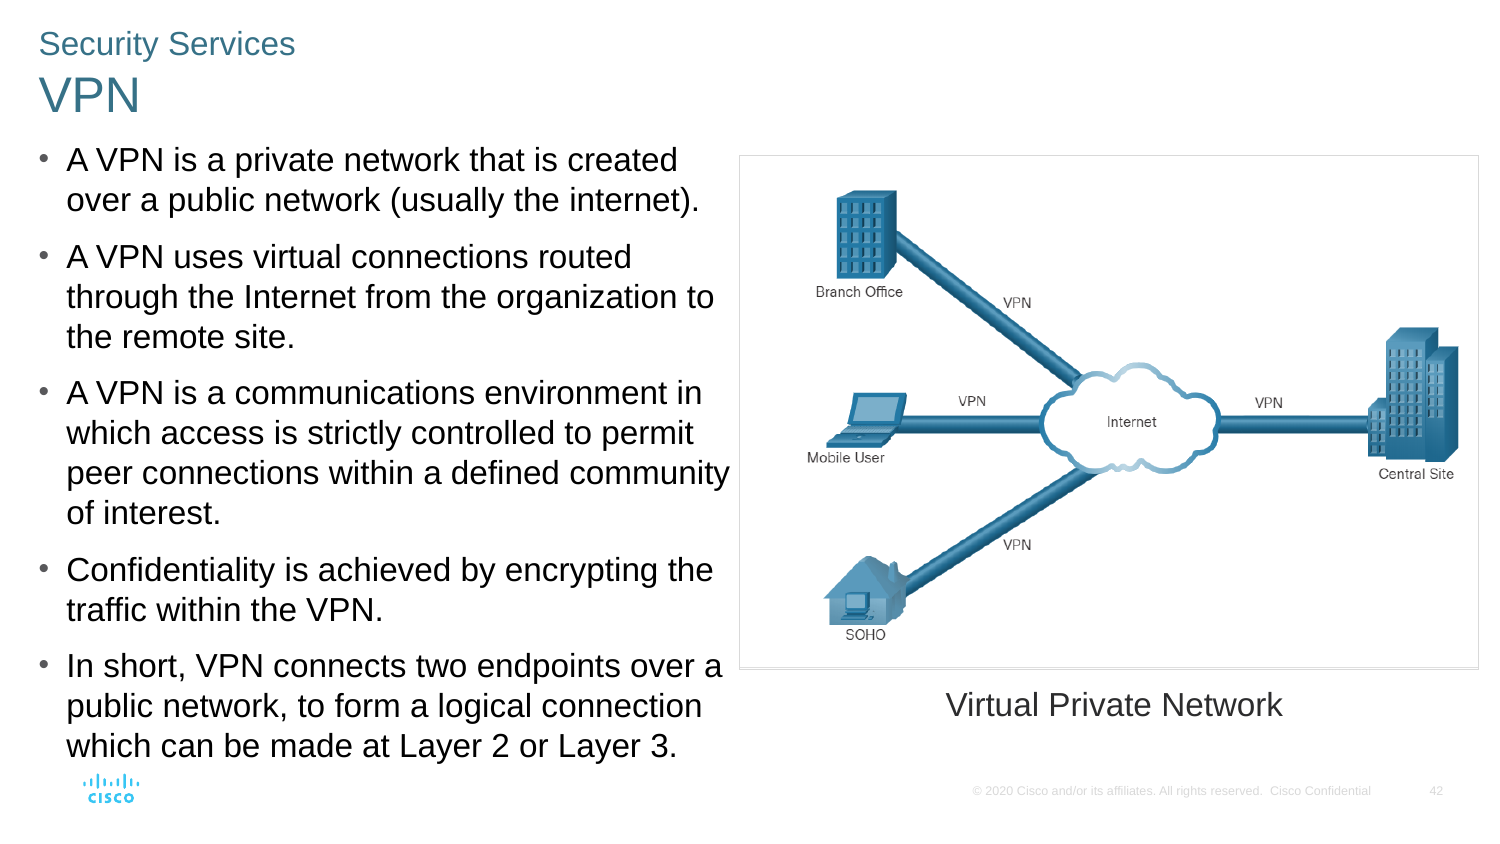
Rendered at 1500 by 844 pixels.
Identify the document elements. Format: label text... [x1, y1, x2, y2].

picture [739, 154, 1479, 670]
text_box Security Services VPN [23, 10, 1500, 135]
list A VPN is a private network that is created over a public network (usually the internet). A VPN uses virtual connections routed through the Internet from the organization to the remote site. A VPN is a communications environment in which access is strictly controlled to permit peer connections within a defined community of interest. Confidentiality is achieved by encrypting the traffic within the VPN. In short, VPN connects two endpoints over a public network, to form a logical connection which can be made at Layer 2 or Layer 3. [23, 131, 774, 810]
text_box Virtual Private Network [761, 678, 1468, 731]
